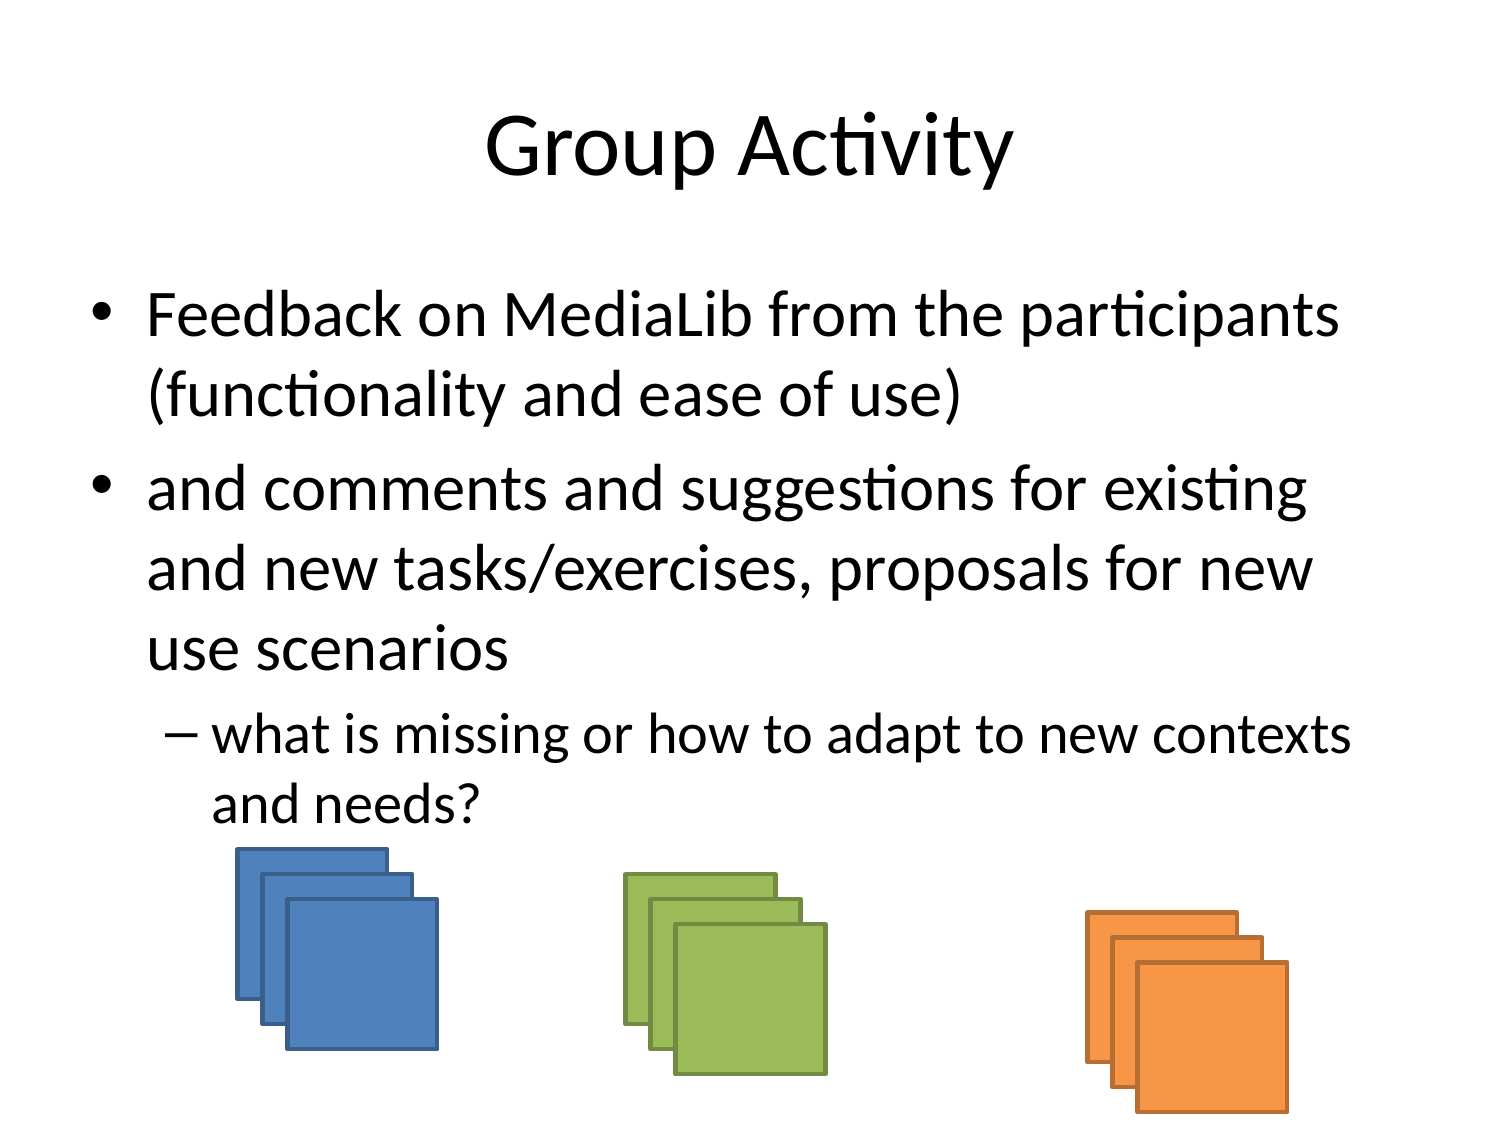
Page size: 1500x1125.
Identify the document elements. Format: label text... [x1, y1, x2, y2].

text_box [1110, 935, 1264, 1089]
text_box [285, 897, 439, 1051]
title Group Activity [75, 45, 1425, 233]
text_box [260, 872, 414, 1026]
text_box [1085, 910, 1239, 1064]
text_box [648, 897, 803, 1051]
text_box [1135, 960, 1289, 1114]
text_box [673, 922, 828, 1076]
list Feedback on MediaLib from the participants (functionality and ease of use) and comments and suggestions for existing and new tasks/exercises, proposals for new use scenarios what is missing or how to adapt to new contexts and needs? [75, 262, 1425, 1005]
text_box [623, 872, 778, 1026]
text_box [235, 847, 389, 1001]
